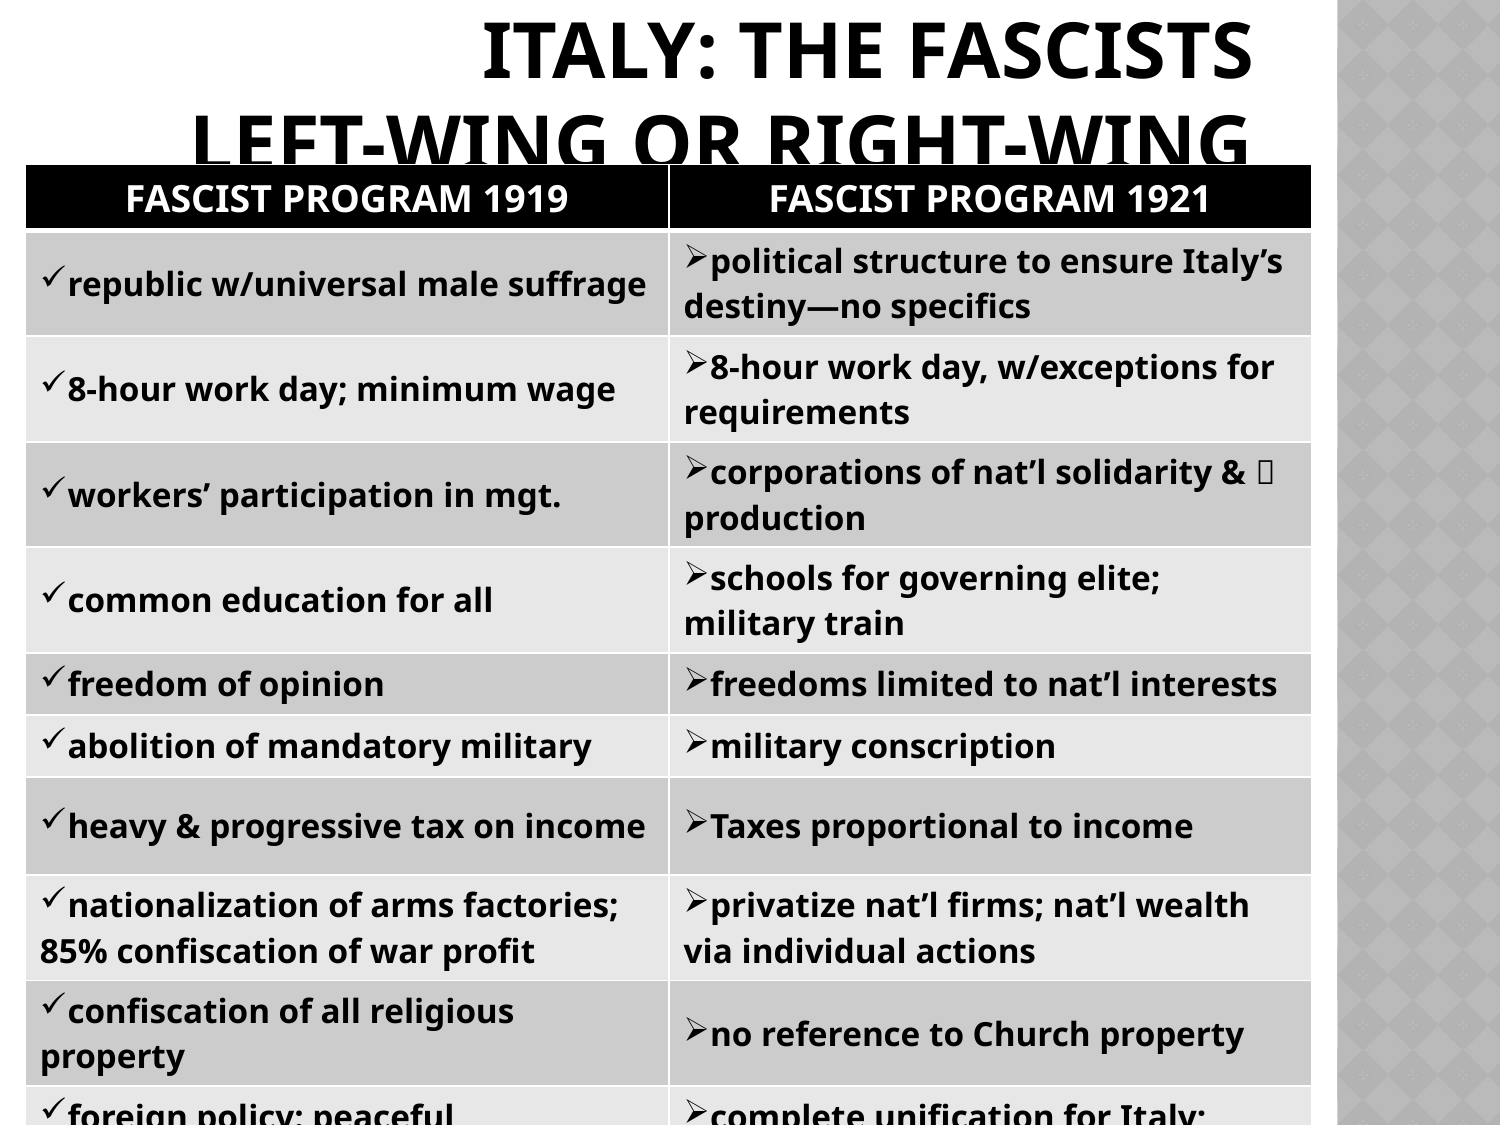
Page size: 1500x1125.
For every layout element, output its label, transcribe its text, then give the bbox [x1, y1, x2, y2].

table_cell republic w/universal male suffrage [26, 233, 668, 335]
table_cell political structure to ensure Italy’s destiny—no specifics [670, 233, 1311, 335]
table_cell freedoms limited to nat’l interests [670, 654, 1311, 714]
table_cell Taxes proportional to income [670, 778, 1311, 874]
table_cell heavy & progressive tax on income [26, 778, 668, 874]
table_cell common education for all [26, 548, 668, 652]
table_cell complete unification for Italy; major role in the Mediterranean [670, 1087, 1311, 1125]
table_cell schools for governing elite; military train [670, 548, 1311, 652]
table_cell confiscation of all religious property [26, 981, 668, 1085]
table_cell abolition of mandatory military [26, 716, 668, 776]
table_cell 8-hour work day; minimum wage [26, 337, 668, 441]
table_cell freedom of opinion [26, 654, 668, 714]
table_cell privatize nat’l firms; nat’l wealth via individual actions [670, 876, 1311, 980]
table_header FASCIST PROGRAM 1919 [26, 165, 668, 228]
table_cell corporations of nat’l solidarity &  production [670, 443, 1311, 546]
table_cell military conscription [670, 716, 1311, 776]
table_cell foreign policy: peaceful competition among civilized world [26, 1087, 668, 1125]
table_cell 8-hour work day, w/exceptions for requirements [670, 337, 1311, 441]
table_cell nationalization of arms factories; 85% confiscation of war profit [26, 876, 668, 980]
table_cell no reference to Church property [670, 981, 1311, 1085]
title Italy: the fascists left-wing or right-wing [75, 0, 1263, 164]
table_cell workers’ participation in mgt. [26, 443, 668, 546]
table_header FASCIST PROGRAM 1921 [670, 165, 1311, 228]
